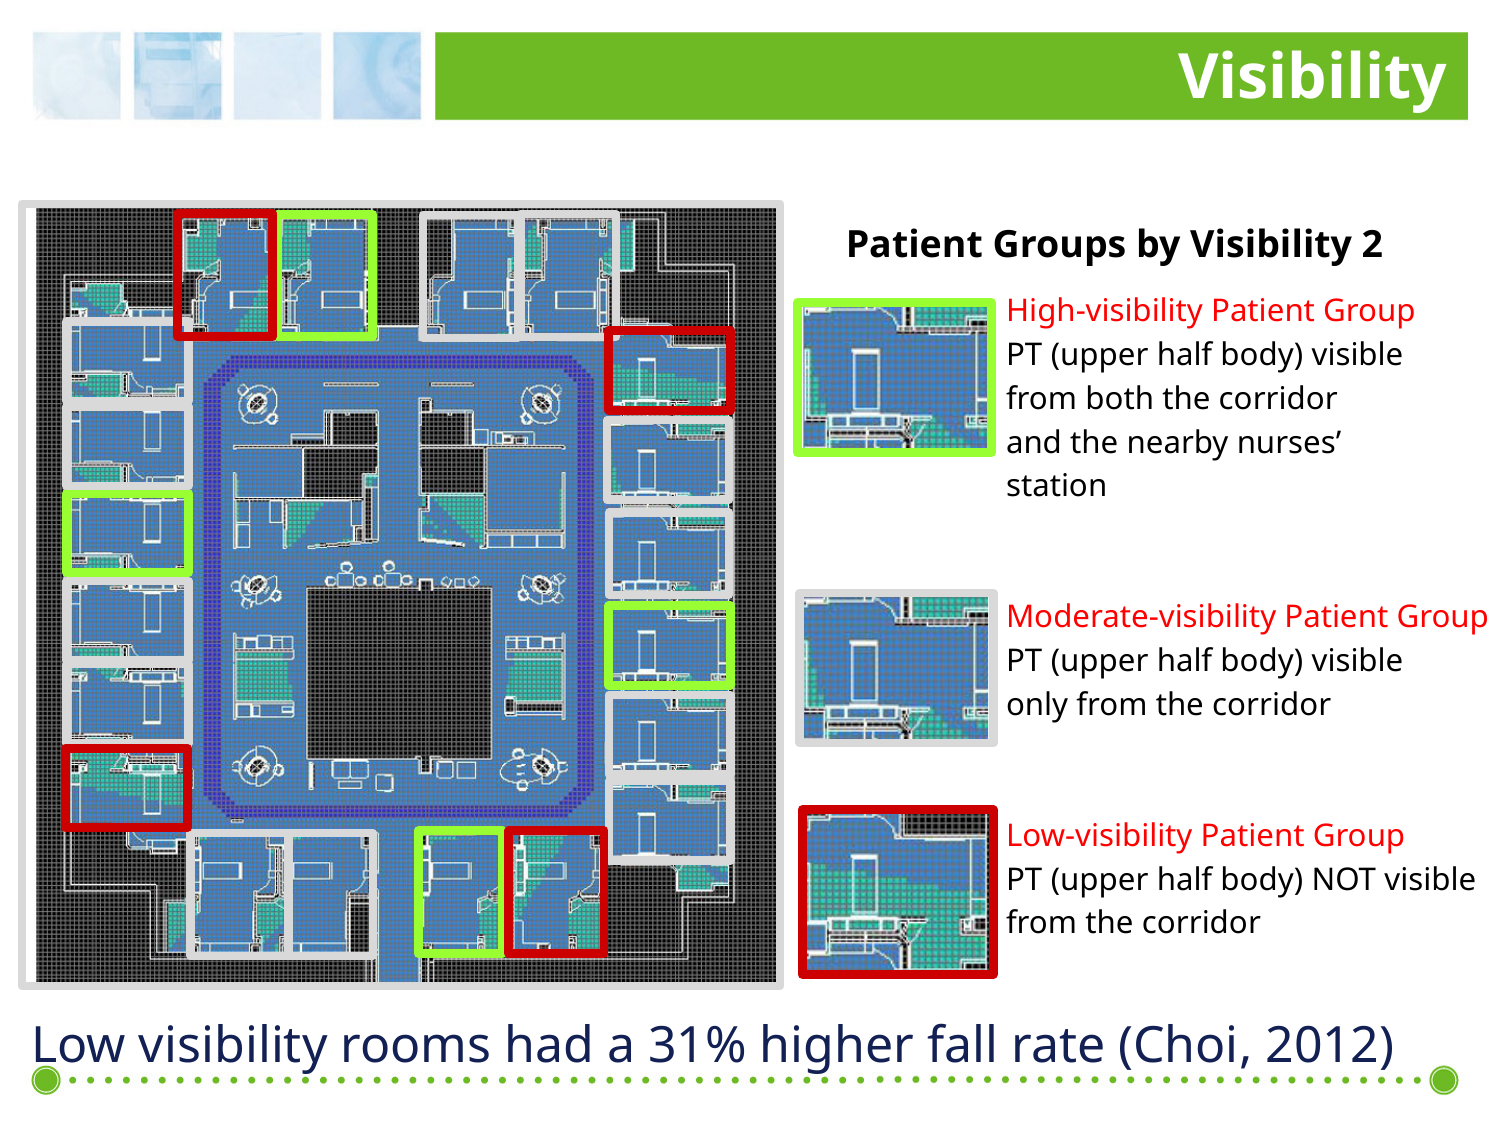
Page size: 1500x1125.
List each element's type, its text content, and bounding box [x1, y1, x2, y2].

text_box Patient Groups by Visibility 2 [831, 212, 1409, 273]
text_box Low visibility rooms had a 31% higher fall rate (Choi, 2012) [16, 1005, 1410, 1081]
text_box Visibility [162, 37, 1463, 138]
text_box High-visibility Patient Group PT (upper half body) visible from both the corridor and the nearby nurses’ station Moderate-visibility Patient Group PT (upper half body) visible only from the corridor Low-visibility Patient Group PT (upper half body) NOT visible from the corridor [991, 283, 1500, 1038]
picture [0, 0, 1500, 1125]
